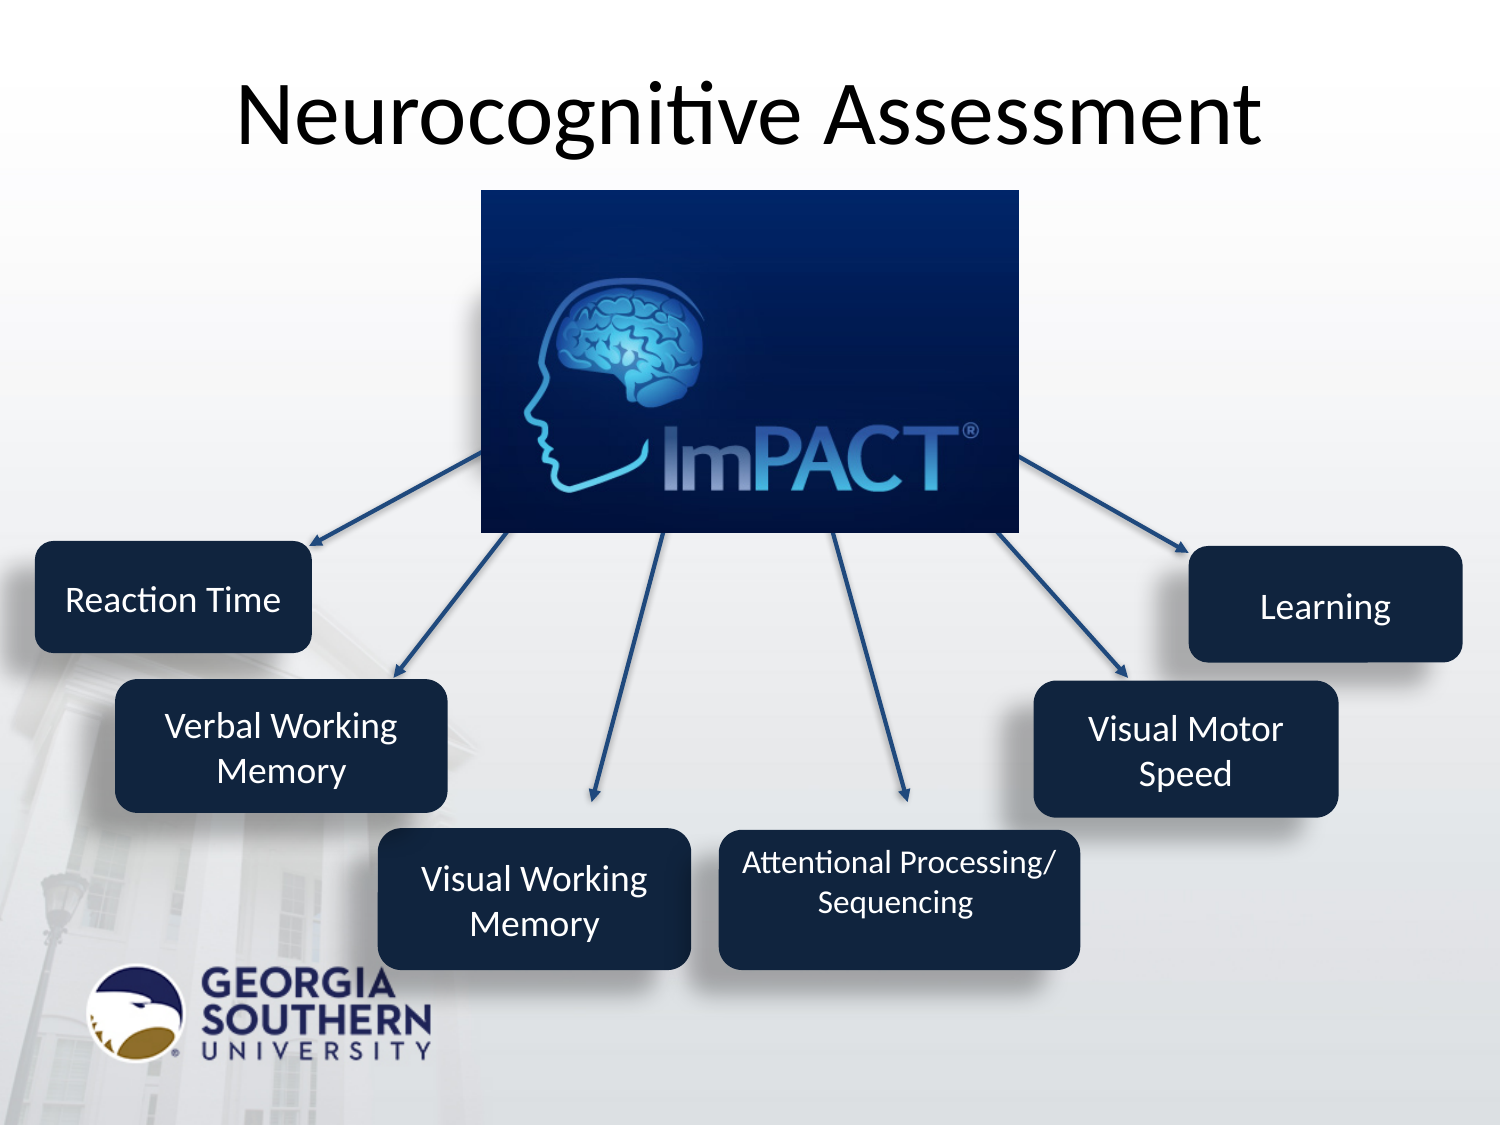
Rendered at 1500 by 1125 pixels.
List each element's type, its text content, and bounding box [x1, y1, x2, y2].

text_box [308, 439, 506, 547]
text_box Attentional Processing/ Sequencing [715, 826, 1084, 974]
text_box Visual Working Memory [374, 825, 694, 974]
text_box Reaction Time [31, 537, 315, 657]
text_box Verbal Working Memory [111, 675, 451, 817]
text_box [987, 438, 1189, 554]
picture [0, 0, 1500, 1125]
text_box Visual Motor Speed [1030, 677, 1342, 821]
title Neurocognitive Assessment [75, 45, 1425, 233]
text_box Learning [1185, 542, 1466, 666]
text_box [938, 541, 1129, 679]
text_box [813, 541, 908, 803]
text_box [591, 541, 681, 803]
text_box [393, 541, 560, 679]
